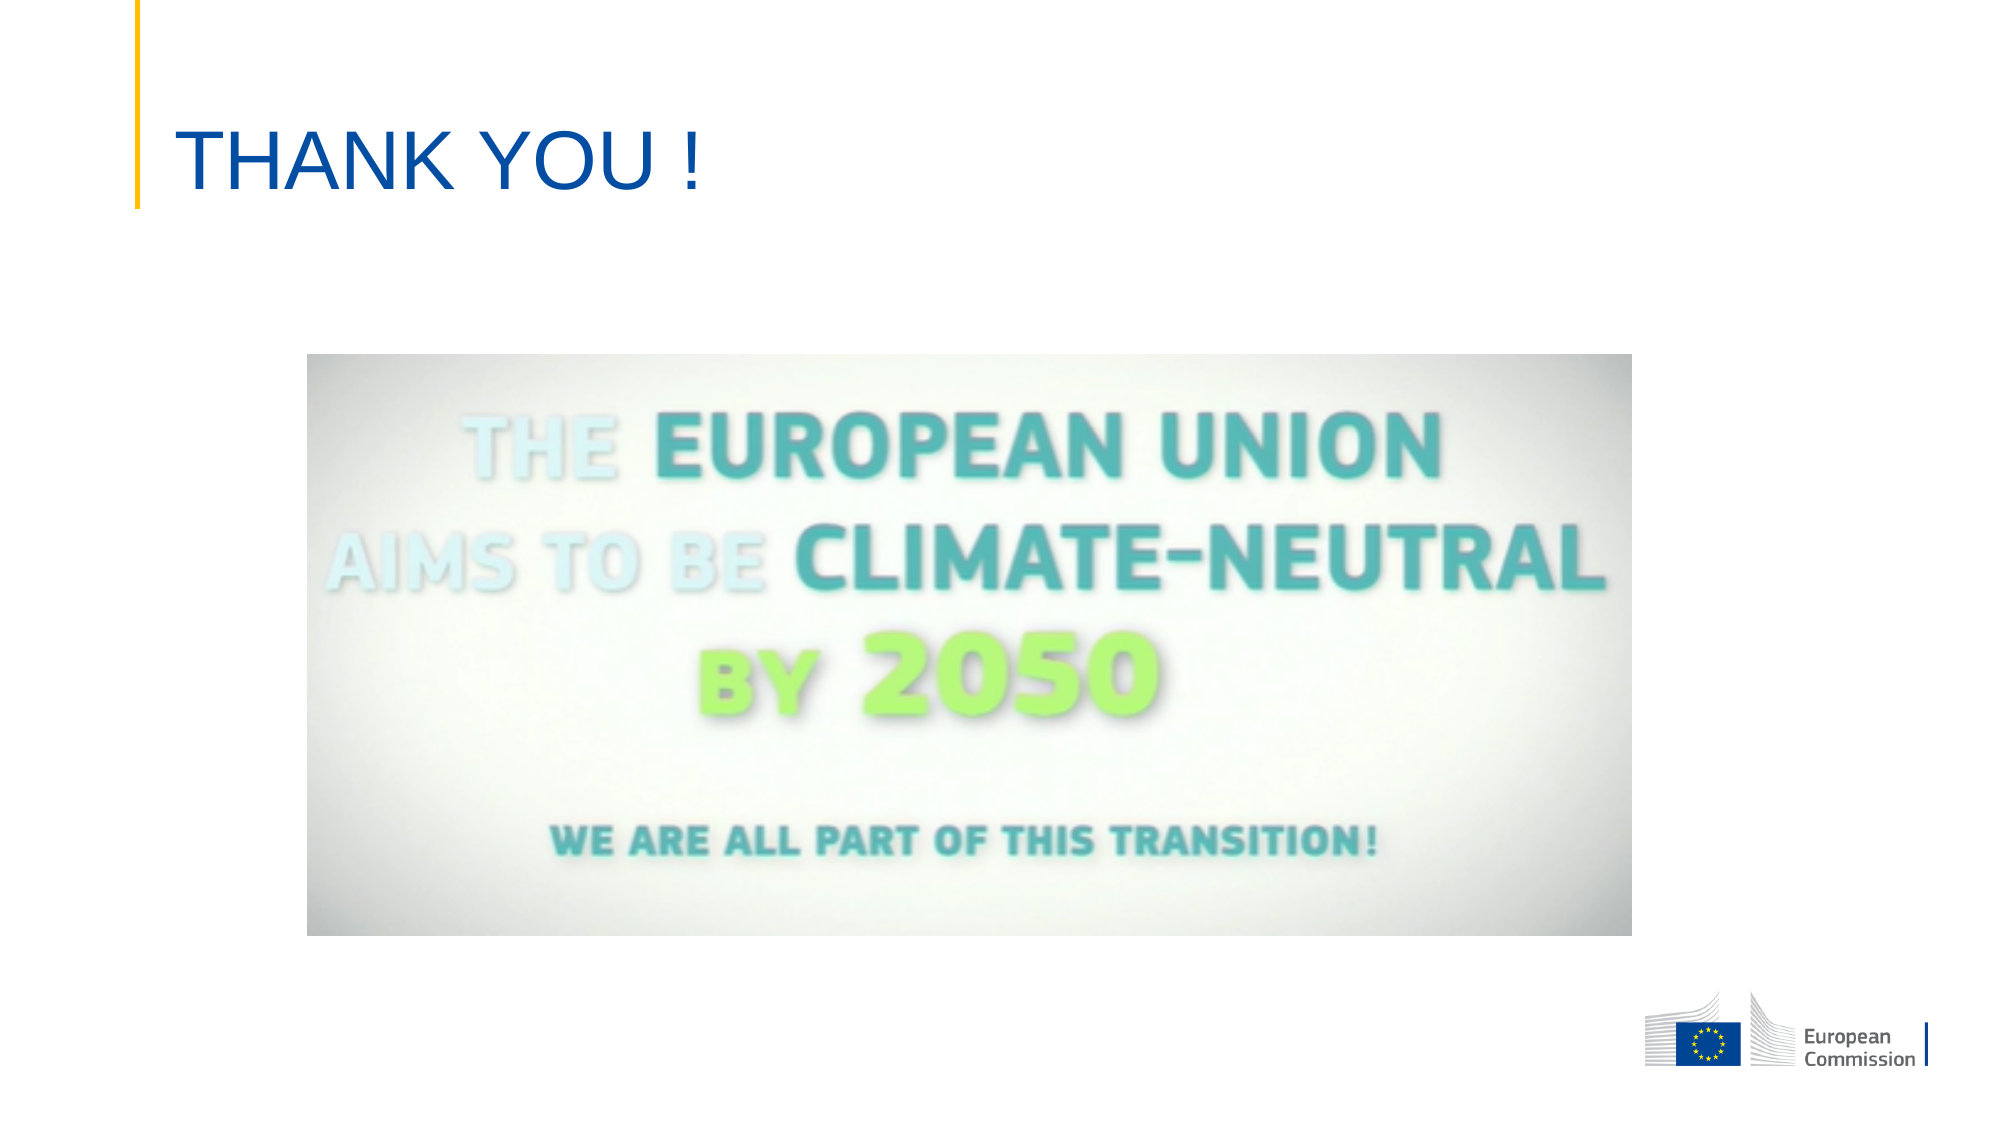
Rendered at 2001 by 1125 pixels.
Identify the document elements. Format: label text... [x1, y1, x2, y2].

picture [1645, 991, 1928, 1066]
picture [307, 354, 1632, 936]
title THANK YOU ! [159, 79, 1885, 208]
